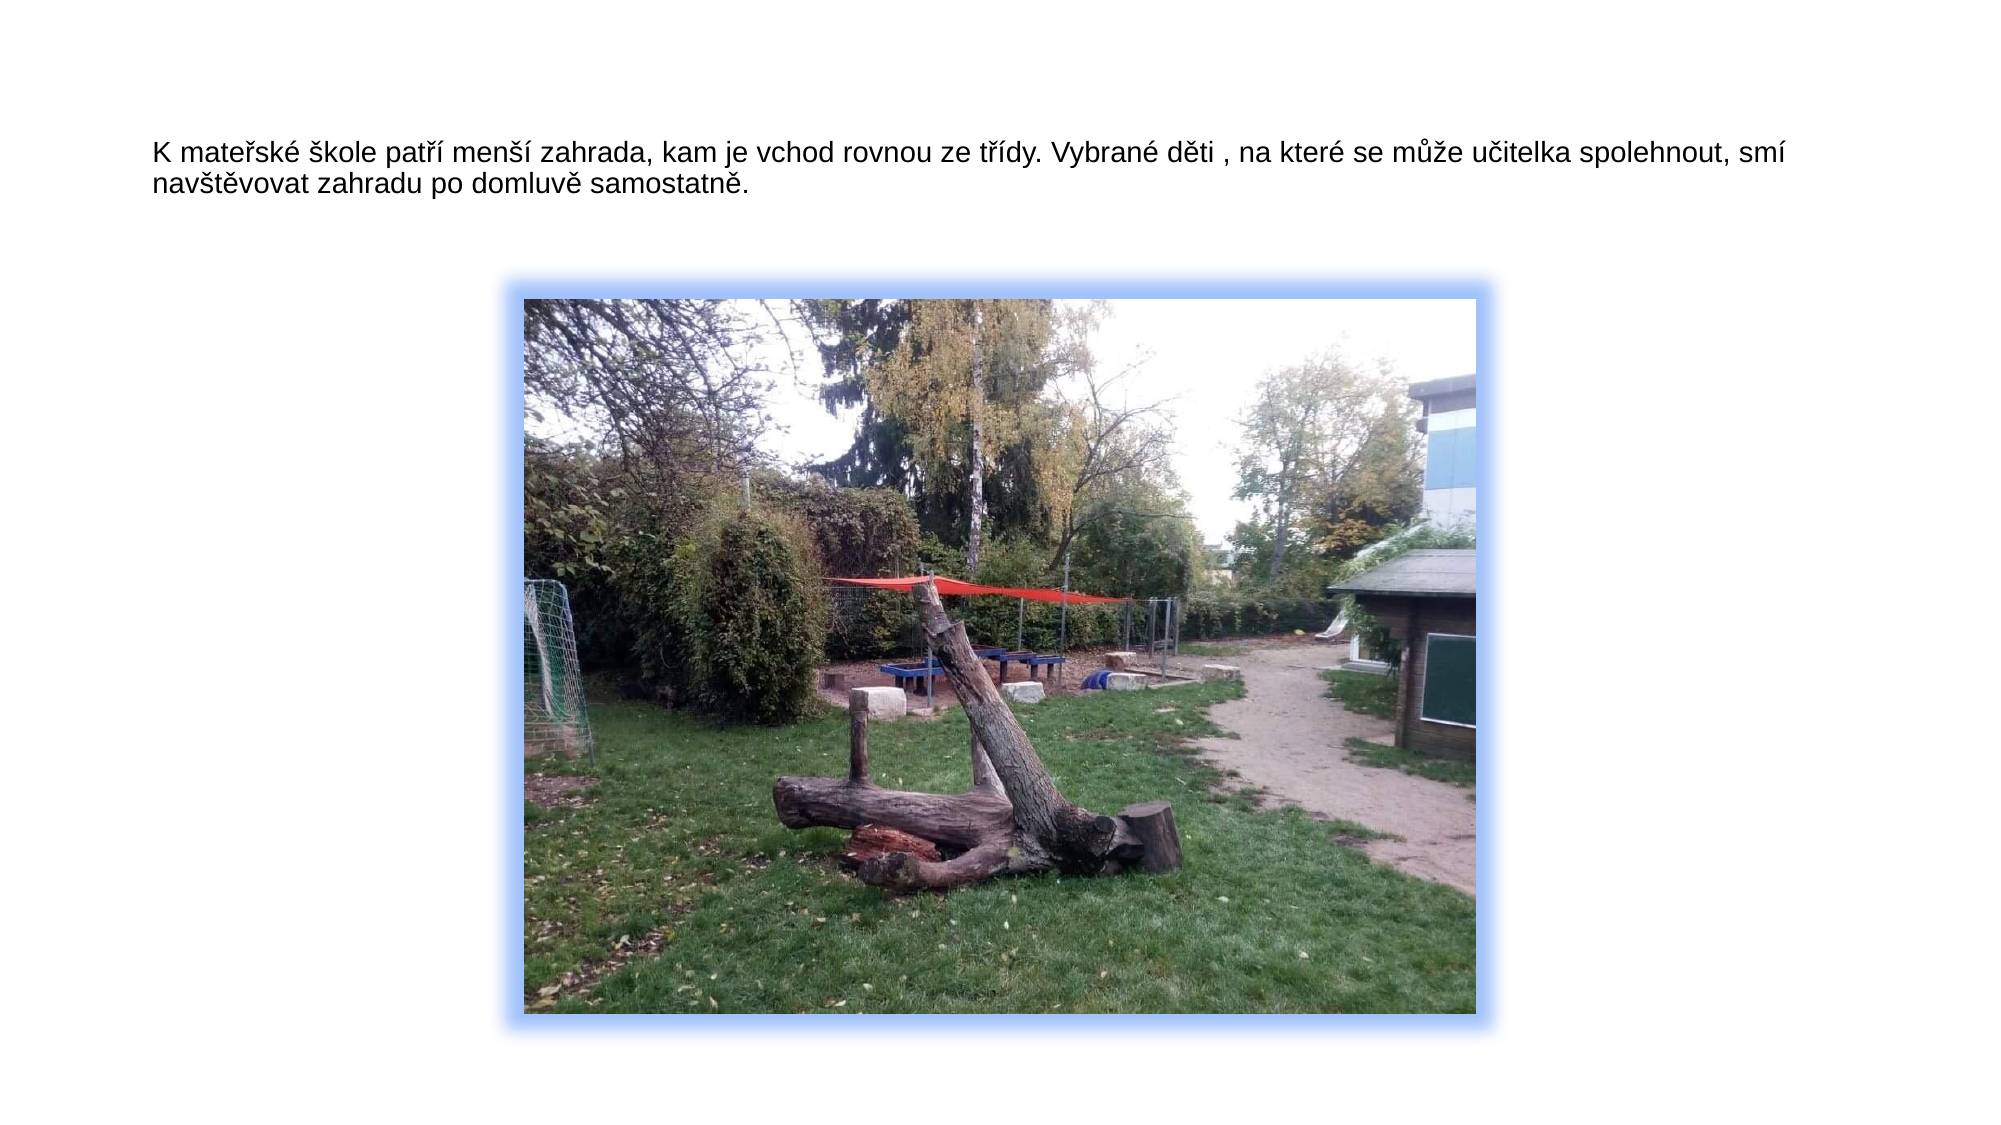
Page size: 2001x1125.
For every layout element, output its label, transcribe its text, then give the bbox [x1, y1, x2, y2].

title K mateřské škole patří menší zahrada, kam je vchod rovnou ze třídy. Vybrané děti , na které se může učitelka spolehnout, smí navštěvovat zahradu po domluvě samostatně. [137, 59, 1863, 278]
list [524, 299, 1476, 1014]
